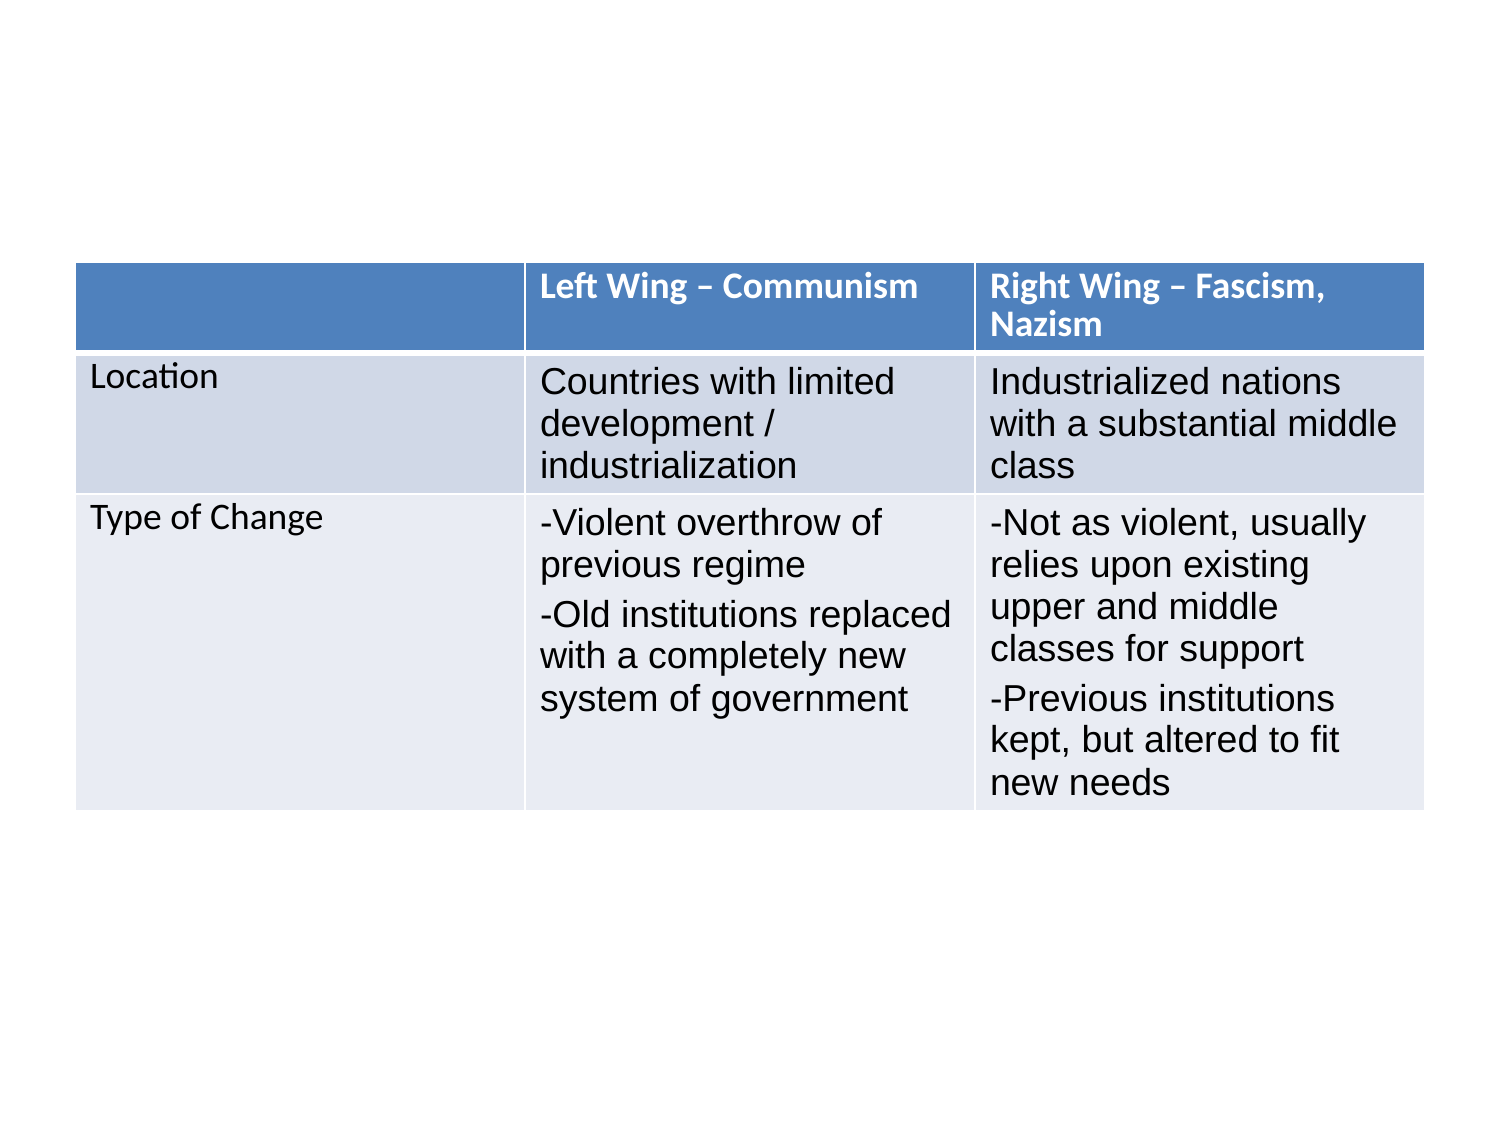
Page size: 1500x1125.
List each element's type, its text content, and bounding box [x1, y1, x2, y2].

table_cell -Not as violent, usually relies upon existing upper and middle classes for support -Previous institutions kept, but altered to fit new needs [976, 495, 1424, 810]
table_header Left Wing – Communism [526, 263, 974, 350]
table_cell Type of Change [76, 495, 524, 810]
table_cell Industrialized nations with a substantial middle class [976, 356, 1424, 493]
table_cell Countries with limited development / industrialization [526, 356, 974, 493]
table_cell -Violent overthrow of previous regime -Old institutions replaced with a completely new system of government [526, 495, 974, 810]
table_header Right Wing – Fascism, Nazism [976, 263, 1424, 350]
table_header [76, 263, 524, 350]
table_cell Location [76, 356, 524, 493]
